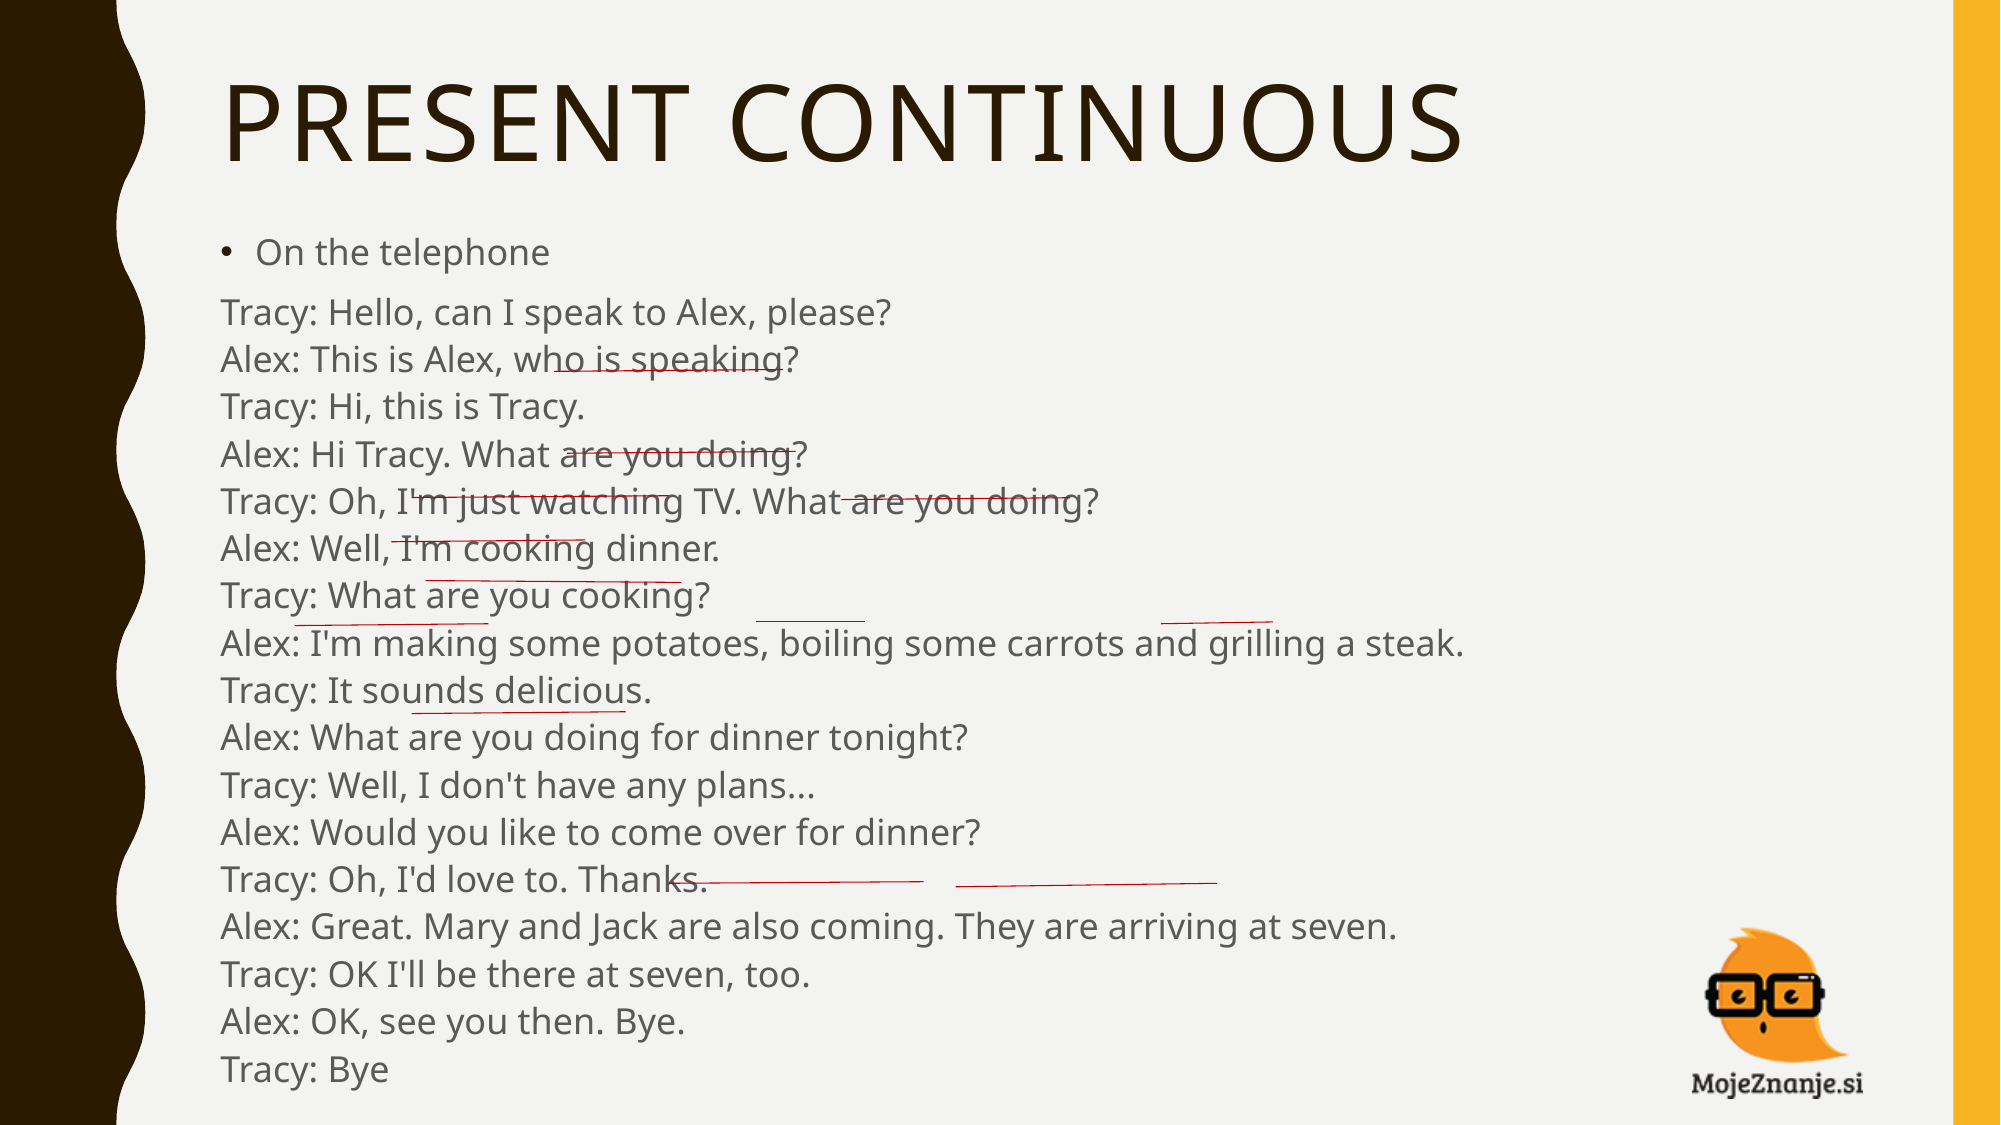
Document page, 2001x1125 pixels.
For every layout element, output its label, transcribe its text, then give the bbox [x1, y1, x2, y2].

list On the telephone Tracy: Hello, can I speak to Alex, please? Alex: This is Alex, who is speaking? Tracy: Hi, this is Tracy. Alex: Hi Tracy. What are you doing? Tracy: Oh, I'm just watching TV. What are you doing? Alex: Well, I'm cooking dinner. Tracy: What are you cooking? Alex: I'm making some potatoes, boiling some carrots and grilling a steak. Tracy: It sounds delicious. Alex: What are you doing for dinner tonight? Tracy: Well, I don't have any plans... Alex: Would you like to come over for dinner? Tracy: Oh, I'd love to. Thanks. Alex: Great. Mary and Jack are also coming. They are arriving at seven. Tracy: OK I'll be there at seven, too. Alex: OK, see you then. Bye. Tracy: Bye [205, 217, 1875, 1102]
title PRESENT CONTINUOUS [205, 62, 1875, 217]
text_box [955, 883, 1217, 887]
